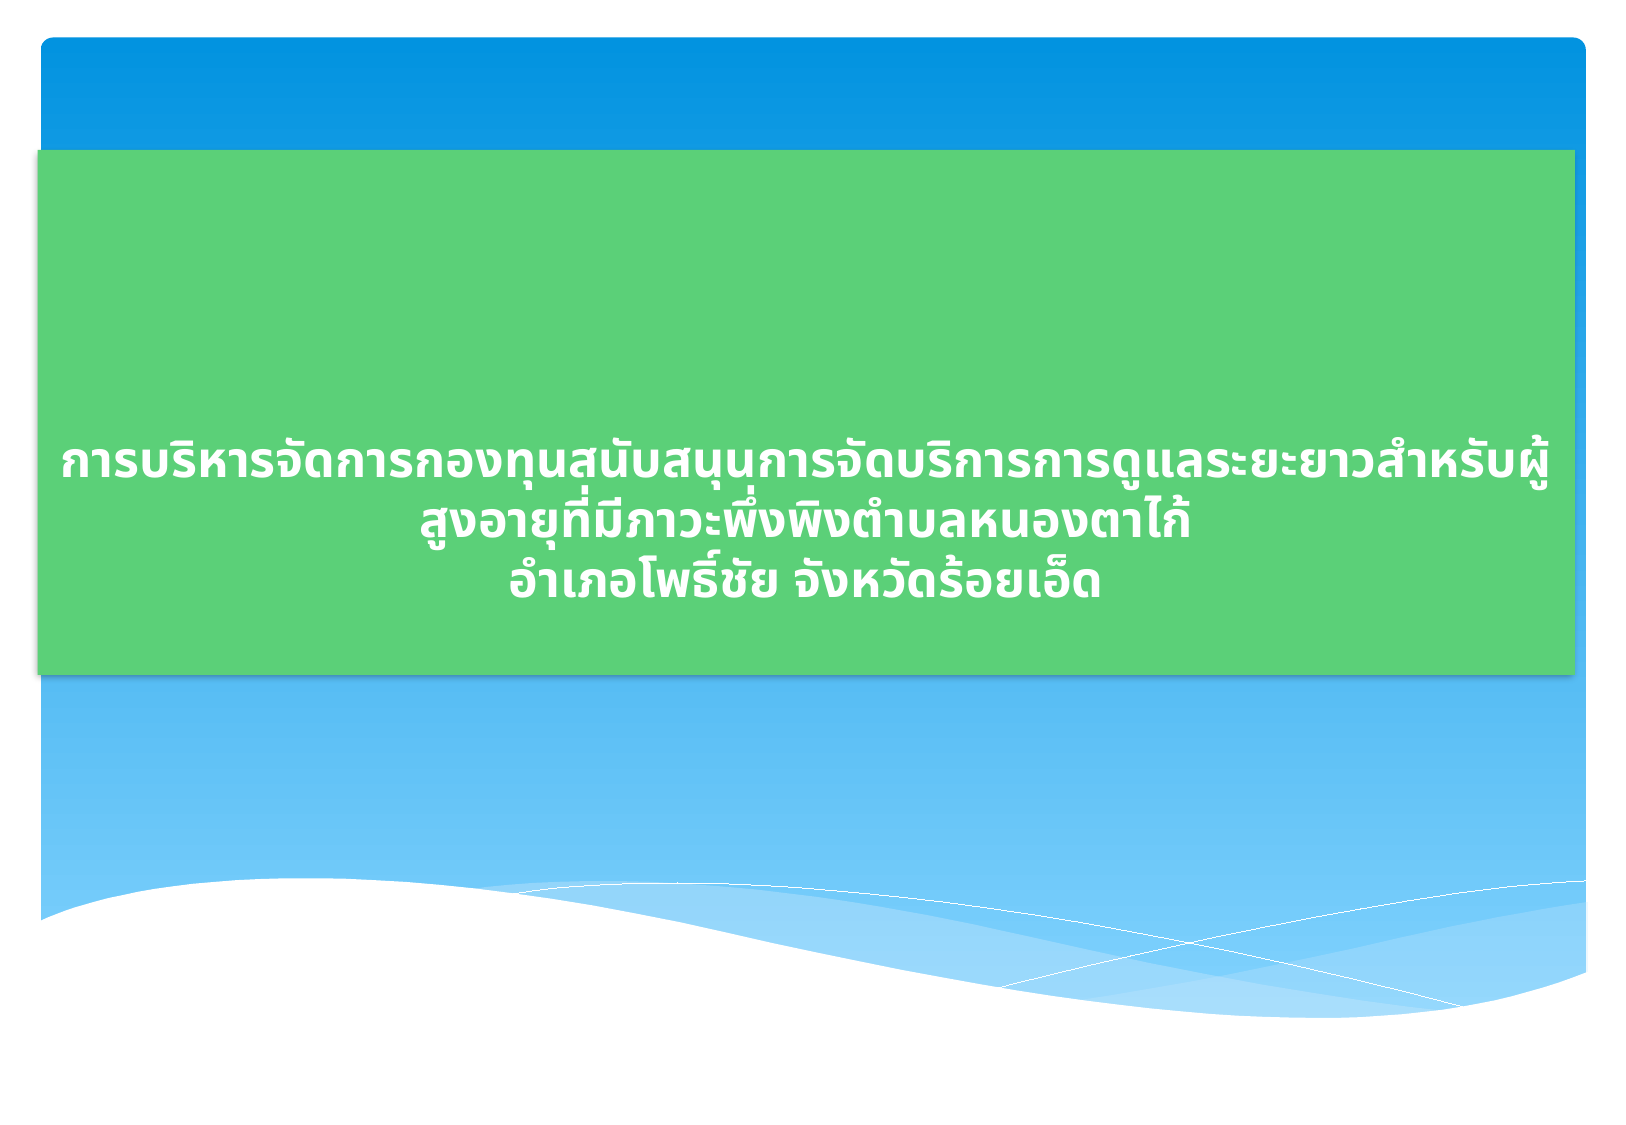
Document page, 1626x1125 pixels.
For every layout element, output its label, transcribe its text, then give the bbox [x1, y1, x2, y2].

title การบริหารจัดการกองทุนสนับสนุนการจัดบริการการดูแลระยะยาวสำหรับผู้สูงอายุที่มีภาวะพึ่งพิงตำบลหนองตาไก้ อำเภอโพธิ์ชัย จังหวัดร้อยเอ็ด [35, 148, 1577, 677]
